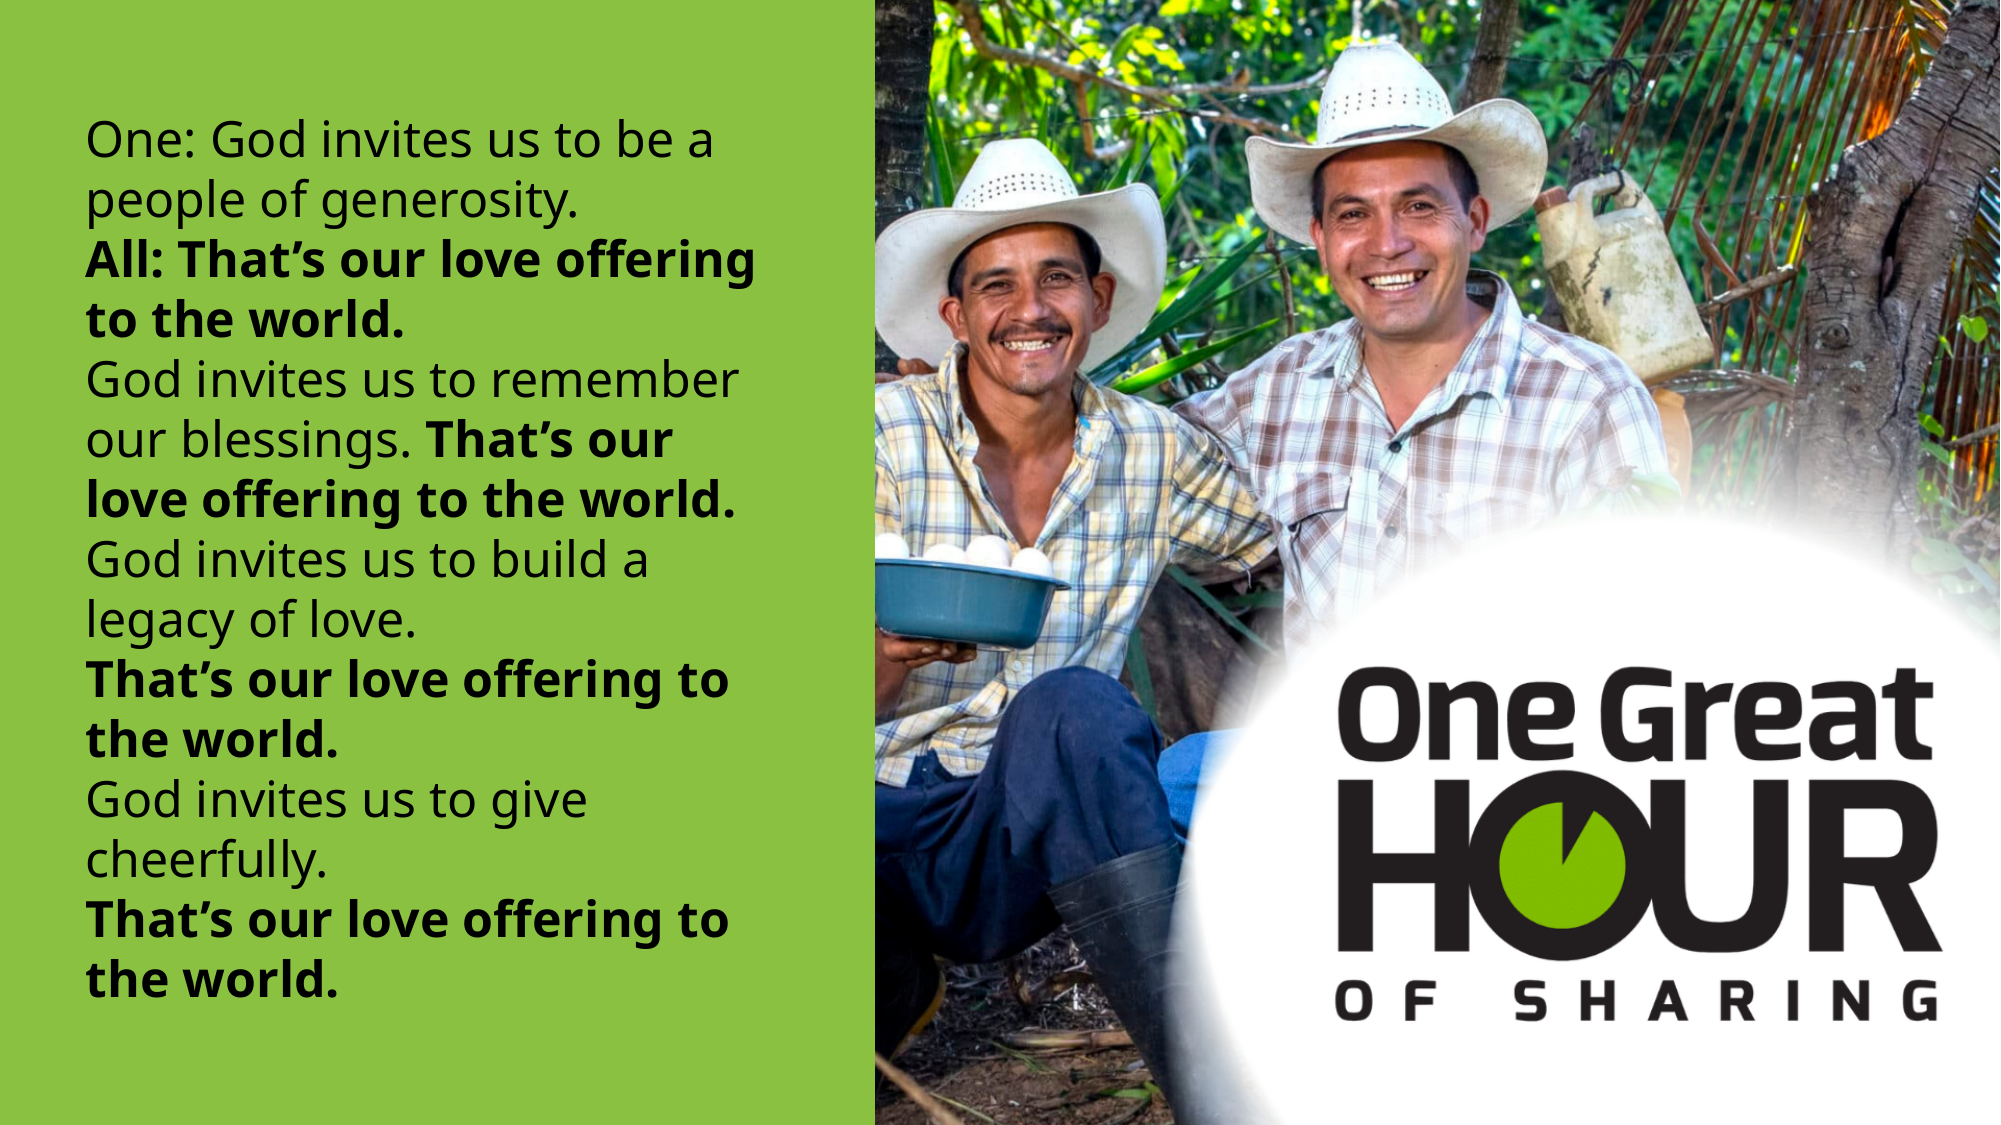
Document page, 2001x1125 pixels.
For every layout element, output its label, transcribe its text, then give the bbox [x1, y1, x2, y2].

picture [874, 0, 2000, 1125]
text_box One: God invites us to be a people of generosity. All: That’s our love offering to the world. God invites us to remember our blessings. That’s our love offering to the world. God invites us to build a legacy of love. That’s our love offering to the world. God invites us to give cheerfully. That’s our love offering to the world. [70, 100, 775, 1016]
